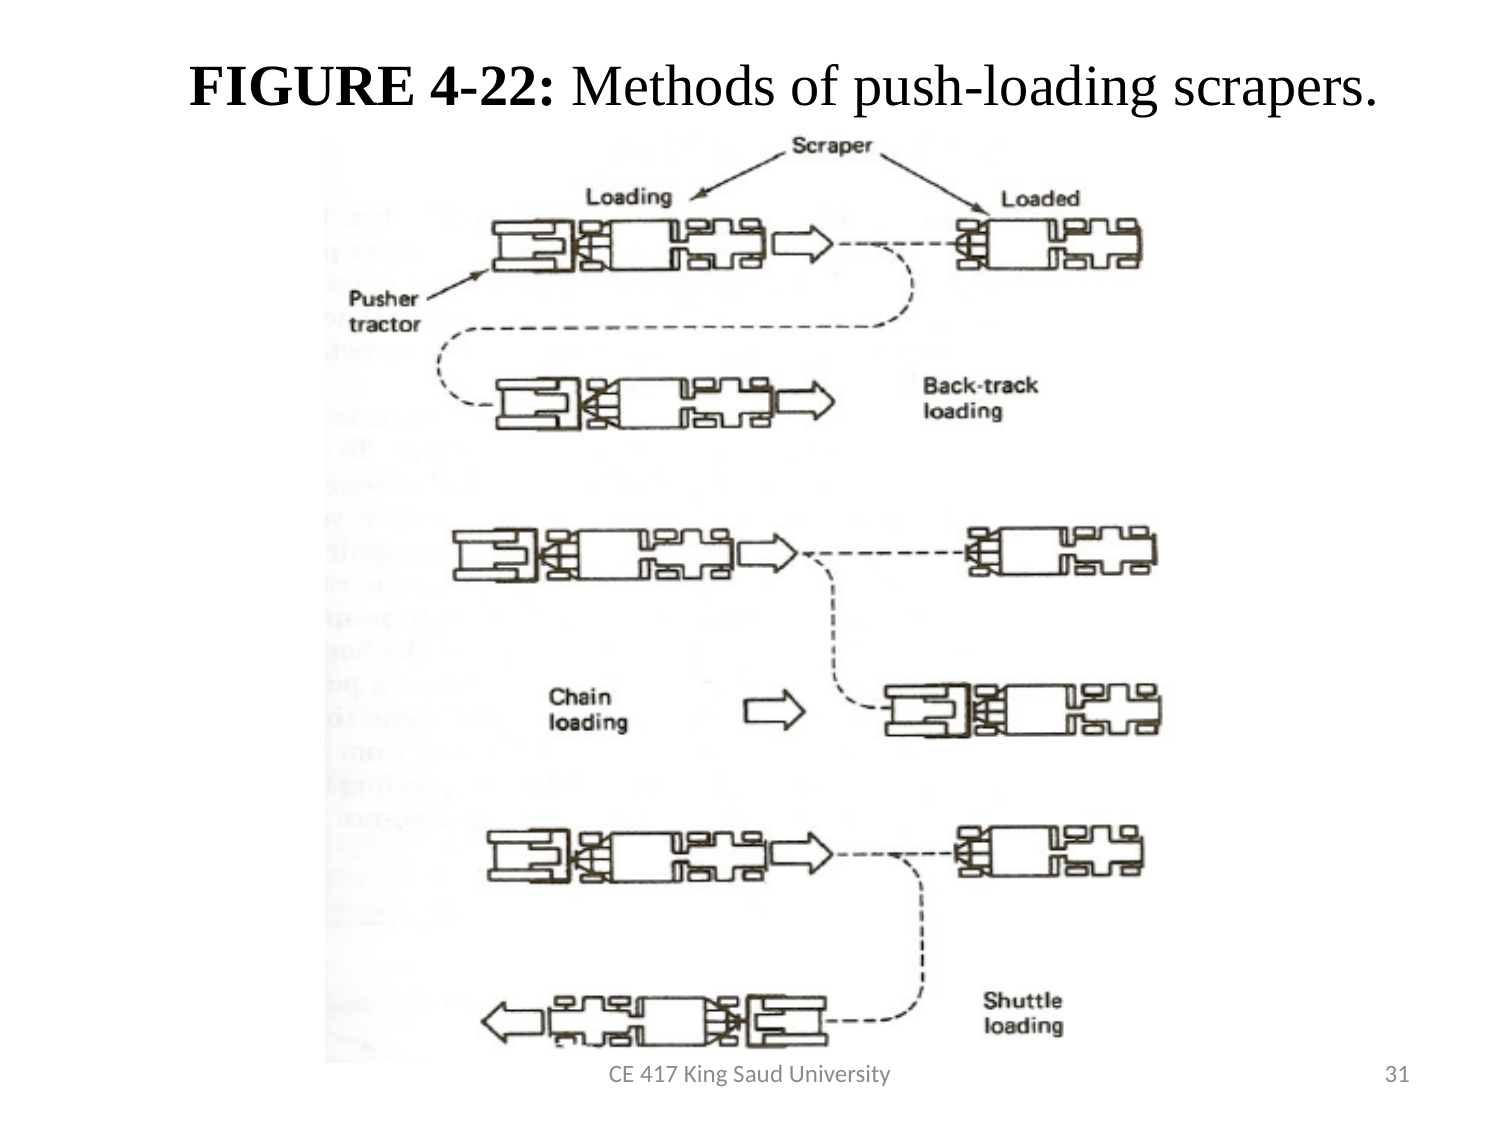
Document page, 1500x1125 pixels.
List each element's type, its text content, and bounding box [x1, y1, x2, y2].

footer CE 417 King Saud University [512, 1072, 988, 1103]
text_box FIGURE 4-22: Methods of push-loading scrapers. [174, 39, 1395, 125]
picture [324, 124, 1176, 1063]
slide_number 31 [1074, 1042, 1425, 1103]
